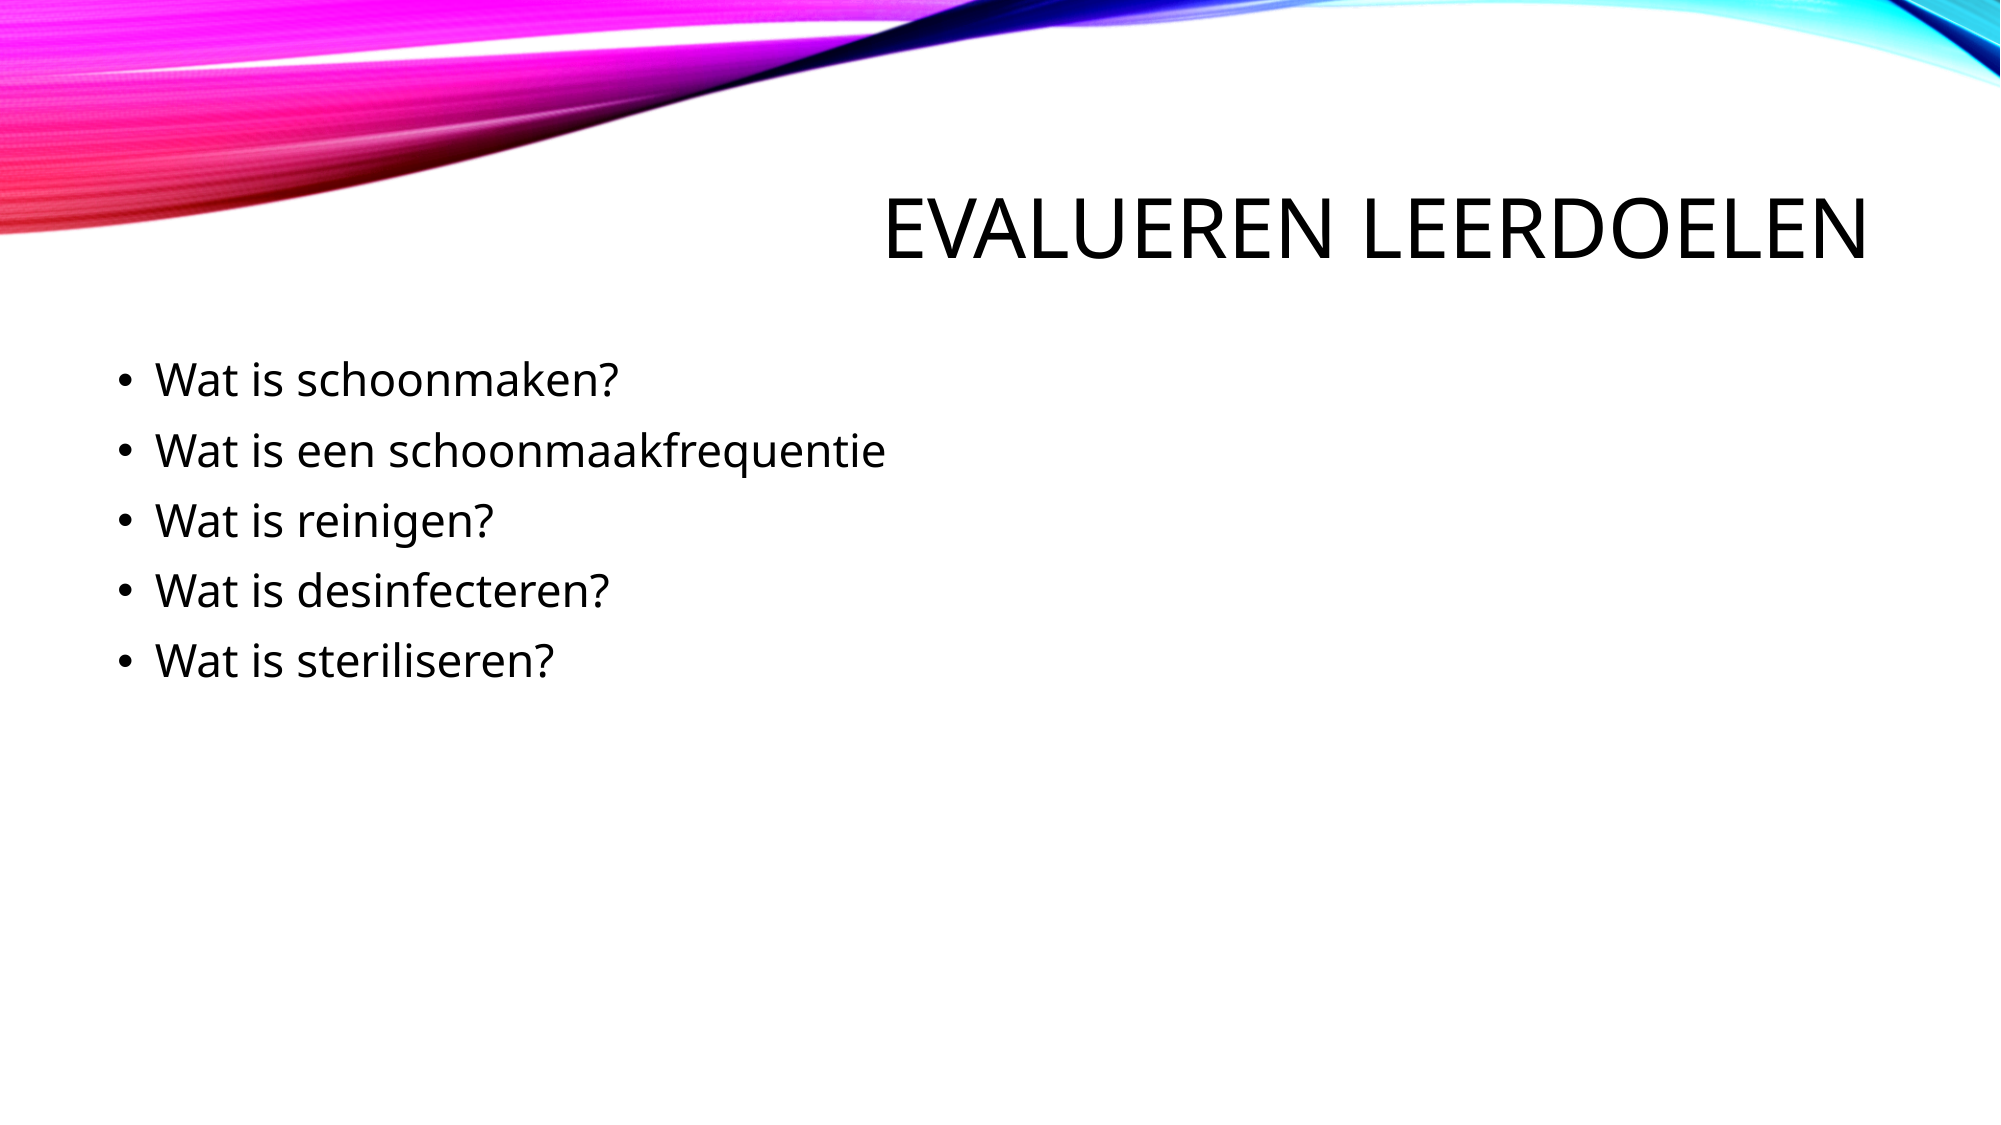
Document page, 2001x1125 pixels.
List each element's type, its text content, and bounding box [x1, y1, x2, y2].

list Wat is schoonmaken? Wat is een schoonmaakfrequentie Wat is reinigen? Wat is desinfecteren? Wat is steriliseren? [102, 349, 1878, 1010]
picture [0, 0, 2000, 237]
title Evalueren leerdoelen [474, 125, 1888, 338]
picture [1910, 0, 2000, 45]
picture [1890, 0, 2000, 75]
